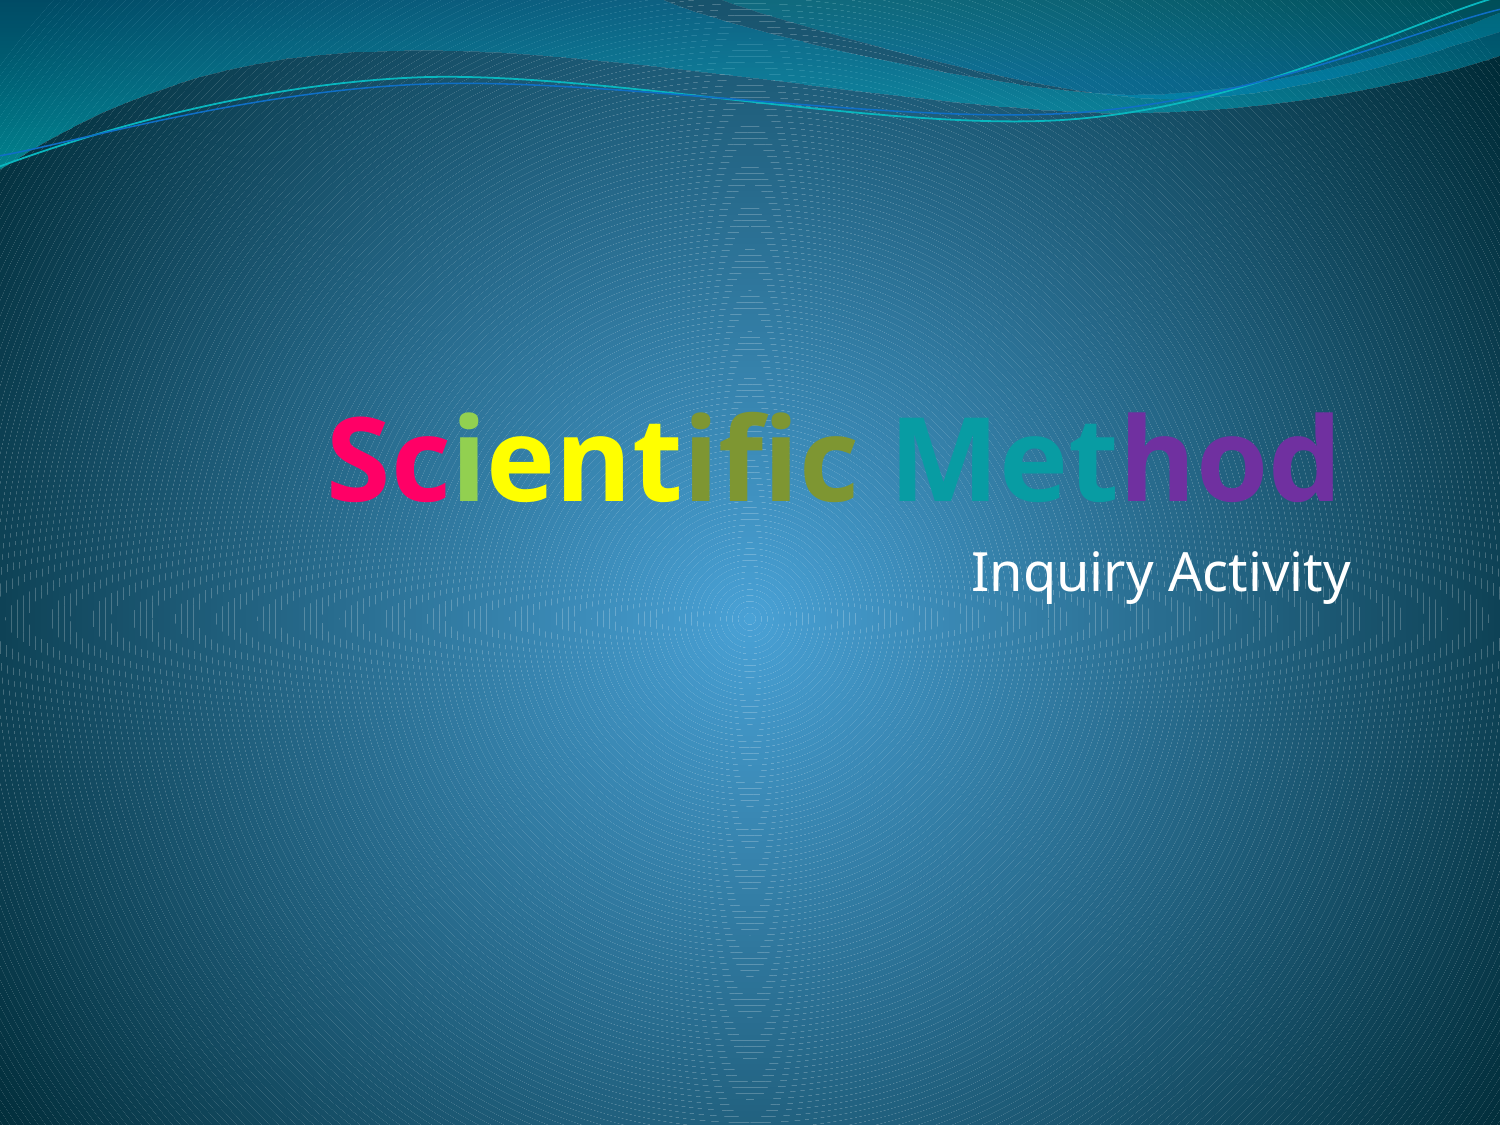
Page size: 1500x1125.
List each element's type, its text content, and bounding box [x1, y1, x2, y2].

title Scientific Method [87, 224, 1376, 525]
subtitle Inquiry Activity [87, 529, 1376, 818]
